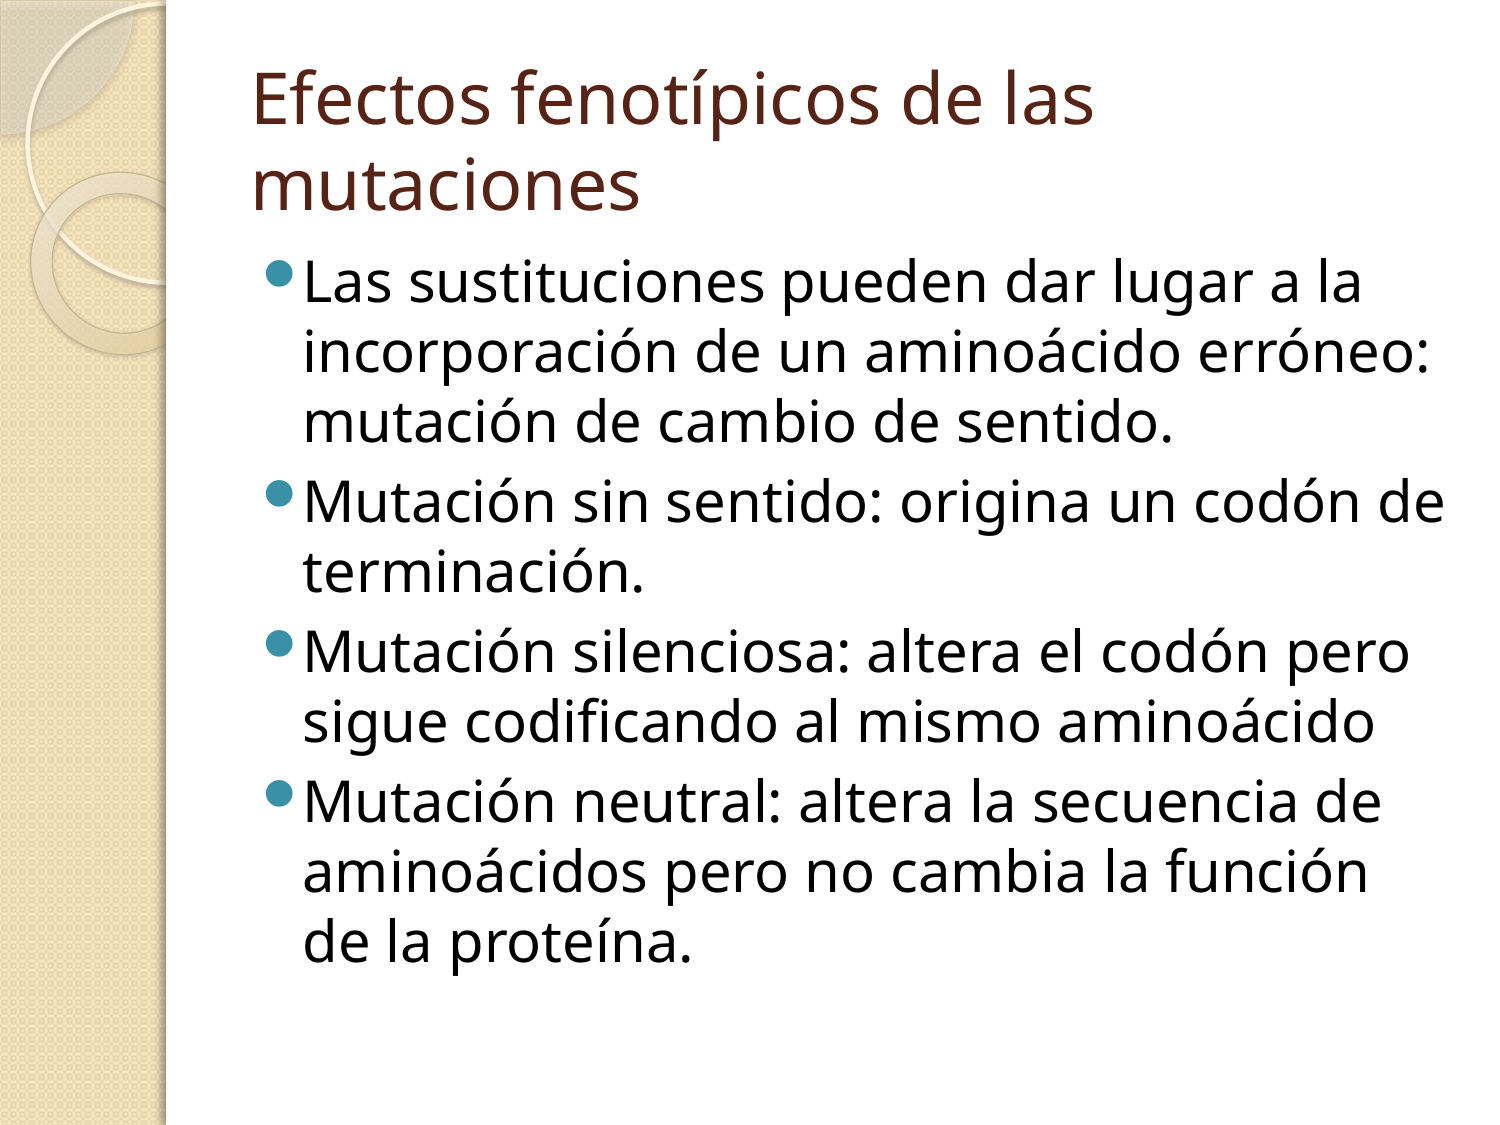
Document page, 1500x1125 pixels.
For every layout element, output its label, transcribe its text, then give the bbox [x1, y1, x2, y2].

list Las sustituciones pueden dar lugar a la incorporación de un aminoácido erróneo: mutación de cambio de sentido. Mutación sin sentido: origina un codón de terminación. Mutación silenciosa: altera el codón pero sigue codificando al mismo aminoácido Mutación neutral: altera la secuencia de aminoácidos pero no cambia la función de la proteína. [235, 237, 1466, 1025]
title Efectos fenotípicos de las mutaciones [235, 45, 1466, 233]
